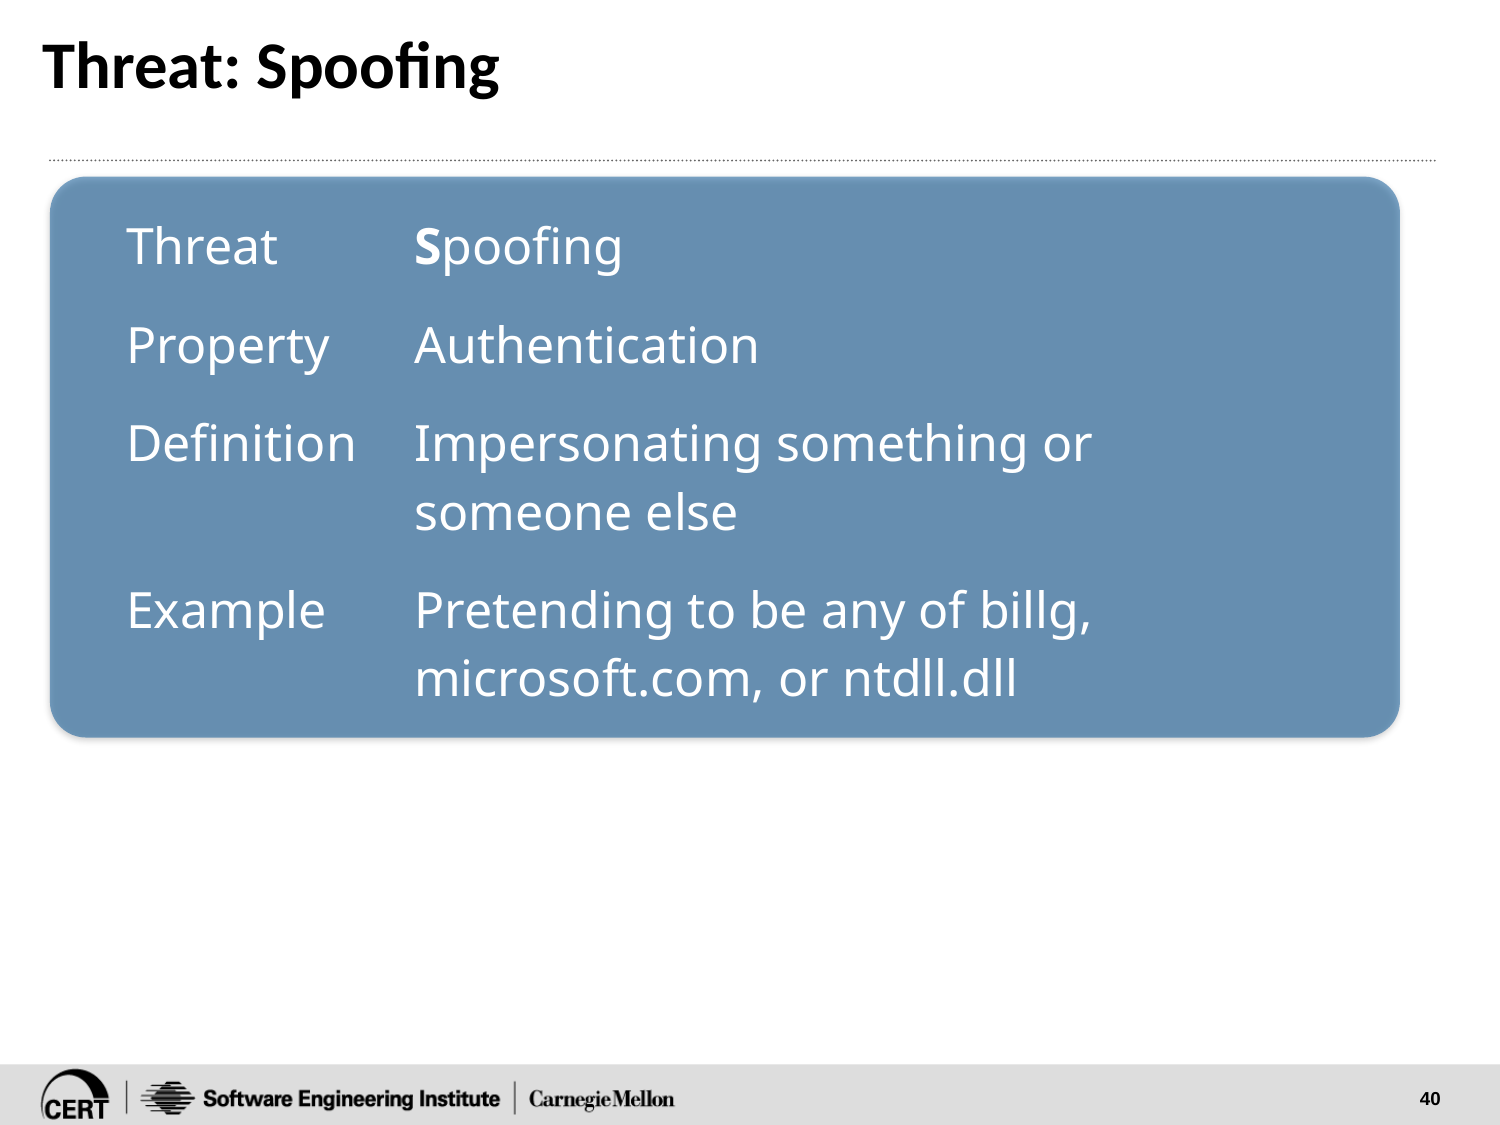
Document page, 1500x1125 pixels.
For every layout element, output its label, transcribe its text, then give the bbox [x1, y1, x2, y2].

table_cell Pretending to be any of billg, microsoft.com, or ntdll.dll [399, 560, 1234, 726]
table_cell Impersonating something or someone else [399, 393, 1234, 560]
title Threat: Spoofing [42, 37, 1434, 155]
picture [24, 1065, 688, 1125]
table_header Threat [111, 197, 399, 295]
table_header Spoofing [399, 197, 1234, 295]
table_cell Example [111, 560, 399, 726]
table_cell Authentication [399, 295, 1234, 393]
text_box [49, 175, 1401, 739]
table_cell Property [111, 295, 399, 393]
table_cell Definition [111, 393, 399, 560]
